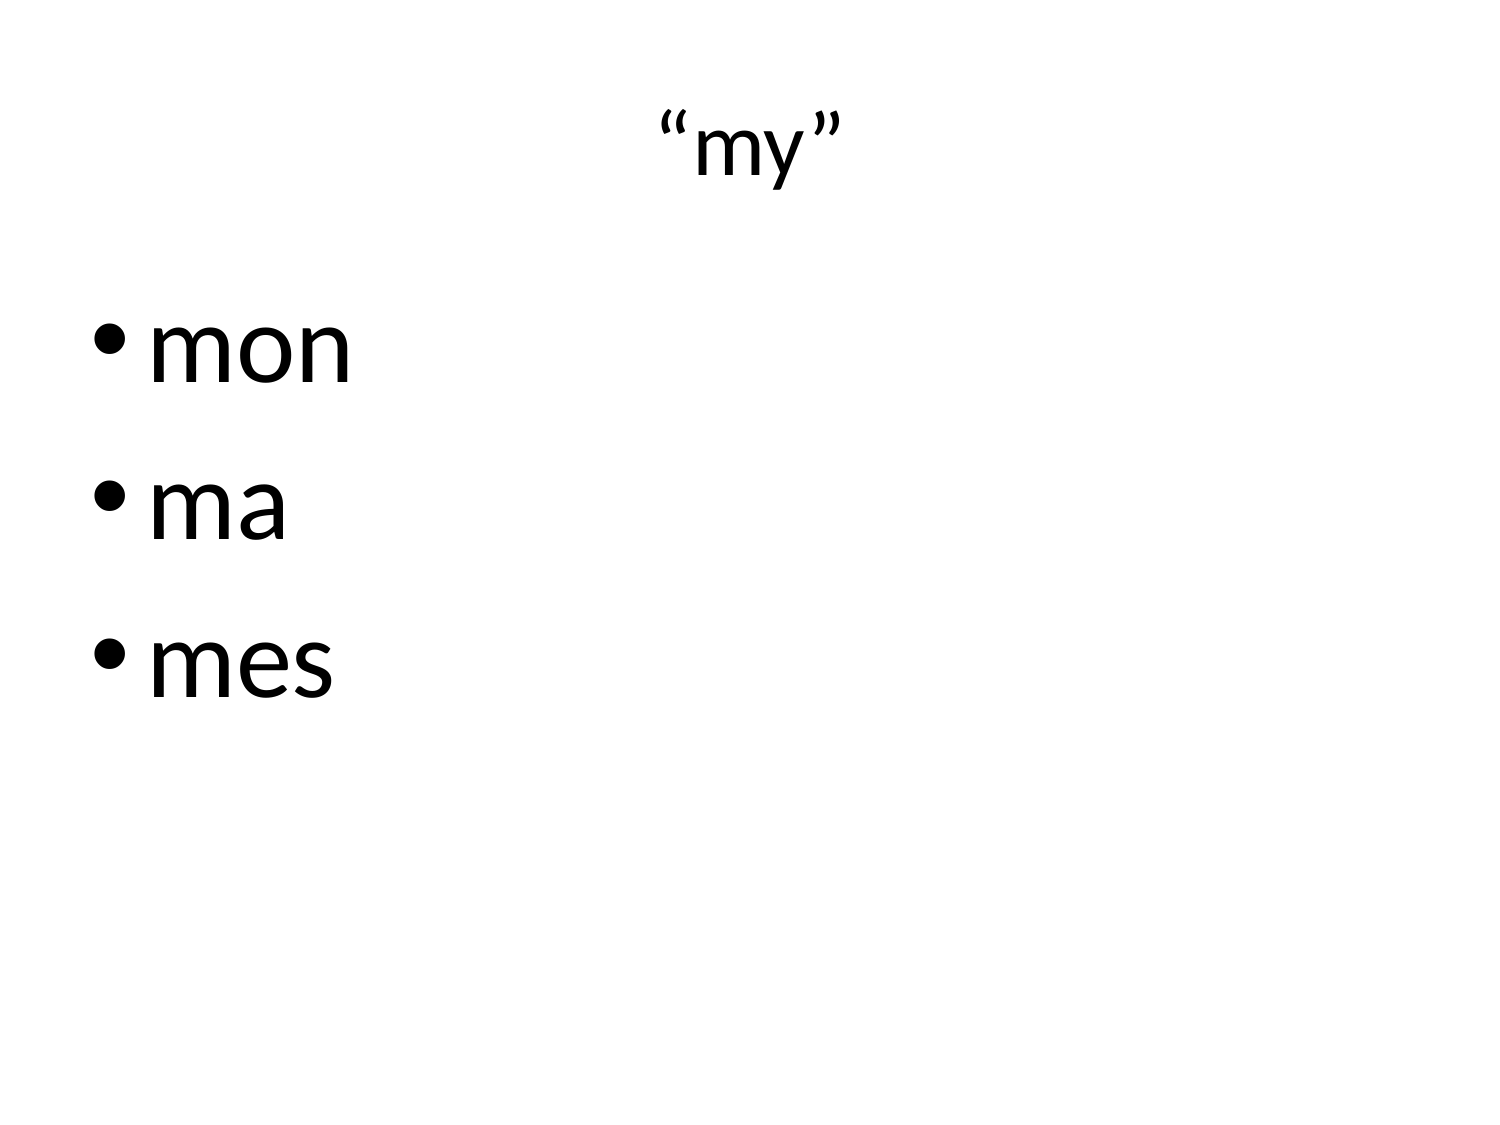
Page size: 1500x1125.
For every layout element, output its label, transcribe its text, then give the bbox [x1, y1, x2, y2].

title “my” [75, 45, 1425, 233]
list mon ma mes [75, 262, 738, 1005]
